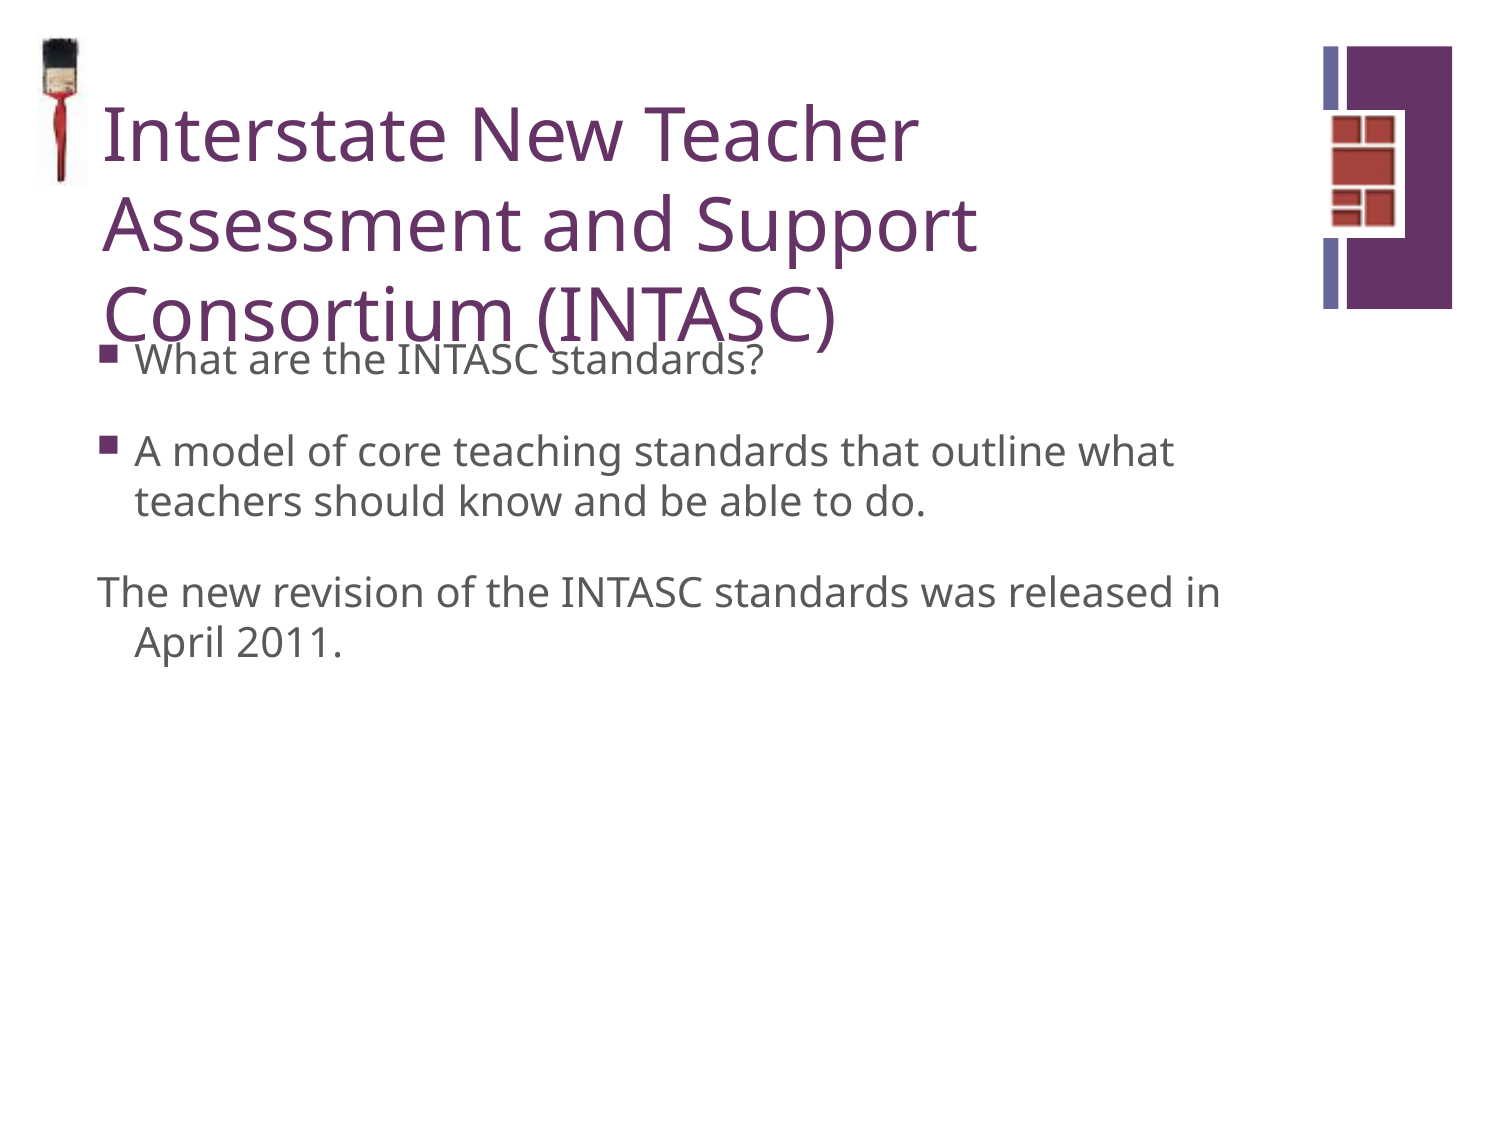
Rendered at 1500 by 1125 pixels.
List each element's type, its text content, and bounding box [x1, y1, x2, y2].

title Interstate New Teacher Assessment and Support Consortium (INTASC) [87, 79, 1363, 263]
picture [36, 34, 88, 186]
picture [1320, 109, 1406, 238]
list What are the INTASC standards? A model of core teaching standards that outline what teachers should know and be able to do. The new revision of the INTASC standards was released in April 2011. [81, 324, 1322, 1005]
